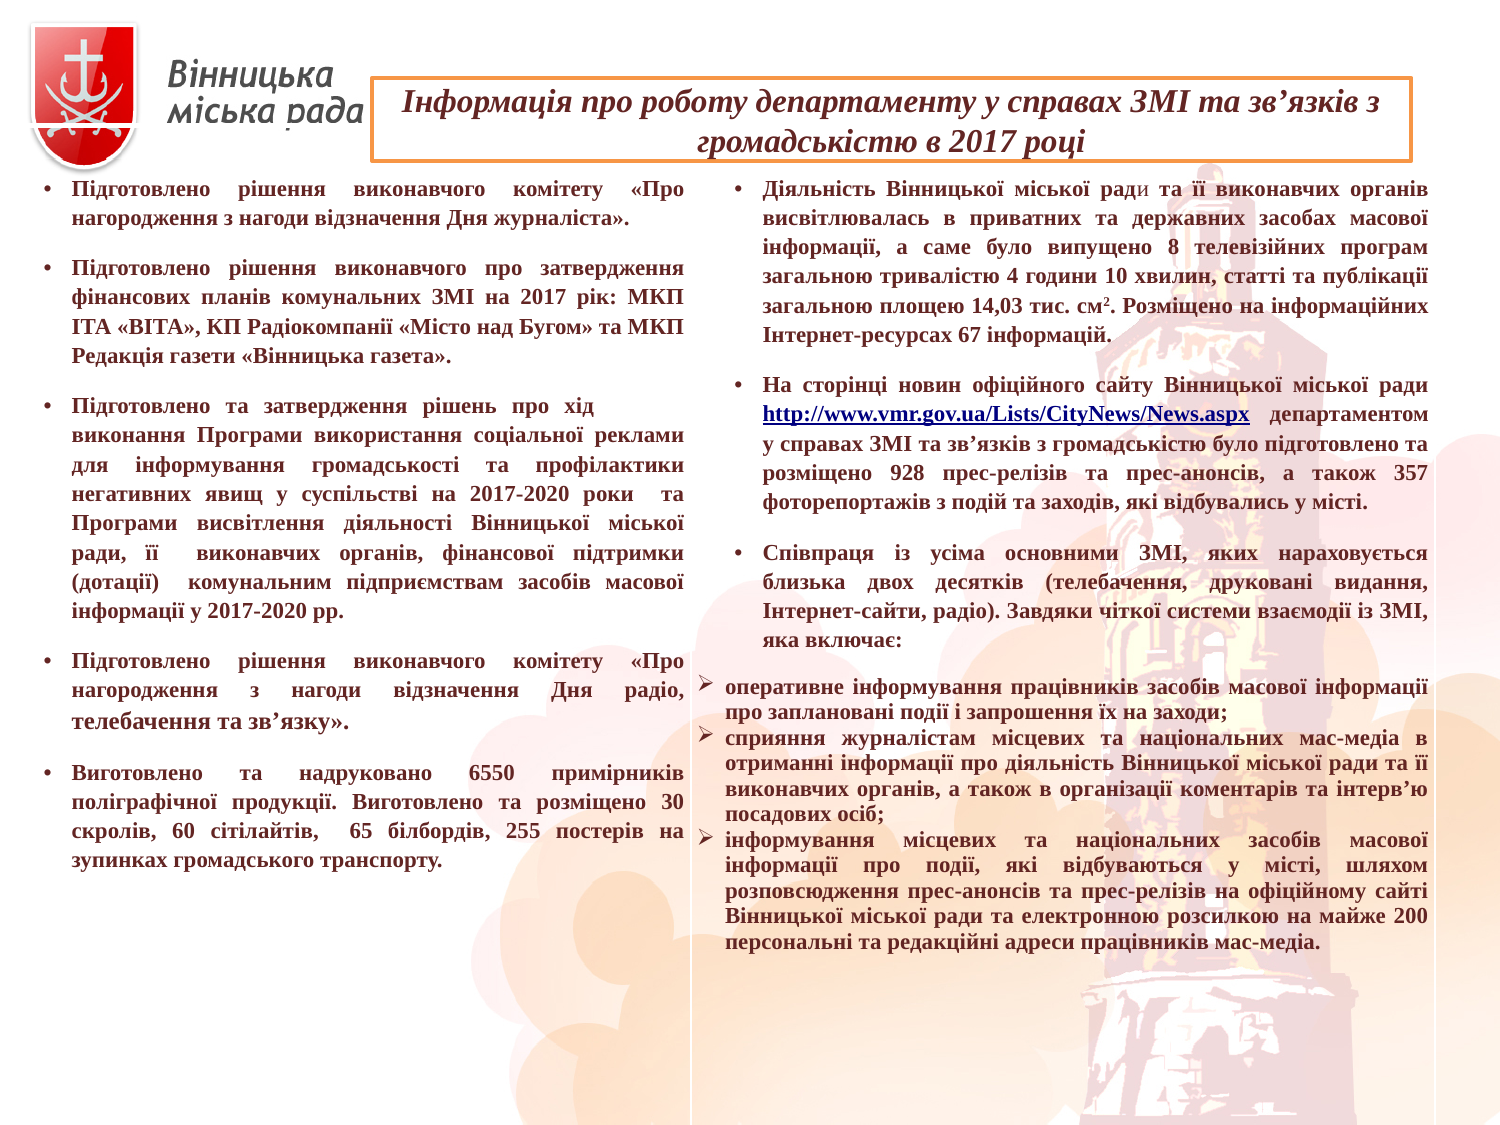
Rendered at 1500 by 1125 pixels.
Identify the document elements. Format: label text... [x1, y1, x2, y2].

picture [0, 0, 1500, 1125]
table_header Підготовлено рішення виконавчого комітету «Про нагородження з нагоди відзначення Дня журналіста». Підготовлено рішення виконавчого про затвердження фінансових планів комунальних ЗМІ на 2017 рік: МКП ІТА «ВІТА», КП Радіокомпанії «Місто над Бугом» та МКП Редакція газети «Вінницька газета». Підготовлено та затвердження рішень про хід виконання Програми використання соціальної реклами для інформування громадськості та профілактики негативних явищ у суспільстві на 2017-2020 роки та Програми висвітлення діяльності Вінницької міської ради, її виконавчих органів, фінансової підтримки (дотації) комунальним підприємствам засобів масової інформації у 2017-2020 рр. Підготовлено рішення виконавчого комітету «Про нагородження з нагоди відзначення Дня радіо, телебачення та зв’язку». Виготовлено та надруковано 6550 примірників поліграфічної продукції. Виготовлено та розміщено 30 скролів, 60 сітілайтів, 65 білбордів, 255 постерів на зупинках громадського транспорту. [1, 128, 690, 1125]
table_header Діяльність Вінницької міської ради та її виконавчих органів висвітлювалась в приватних та державних засобах масової інформації, а саме було випущено 8 телевізійних програм загальною тривалістю 4 години 10 хвилин, статті та публікації загальною площею 14,03 тис. см2. Розміщено на інформаційних Інтернет-ресурсах 67 інформацій. На сторінці новин офіційного сайту Вінницької міської ради http://www.vmr.gov.ua/Lists/CityNews/News.aspx департаментом у справах ЗМІ та зв’язків з громадськістю було підготовлено та розміщено 928 прес-релізів та прес-анонсів, а також 357 фоторепортажів з подій та заходів, які відбувались у місті. Співпраця із усіма основними ЗМІ, яких нараховується близька двох десятків (телебачення, друковані видання, Інтернет-сайти, радіо). Завдяки чіткої системи взаємодії із ЗМІ, яка включає: оперативне інформування працівників засобів масової інформації про заплановані події і запрошення їх на заходи; сприяння журналістам місцевих та національних мас-медіа в отриманні інформації про діяльність Вінницької міської ради та її виконавчих органів, а також в організації коментарів та інтерв’ю посадових осіб; інформування місцевих та національних засобів масової інформації про події, які відбуваються у місті, шляхом розповсюдження прес-анонсів та прес-релізів на офіційному сайті Вінницької міської ради та електронною розсилкою на майже 200 персональні та редакційні адреси працівників мас-медіа. [692, 128, 1434, 1125]
text_box Інформація про роботу департаменту у справах ЗМІ та зв’язків з громадськістю в 2017 році [370, 76, 1413, 163]
